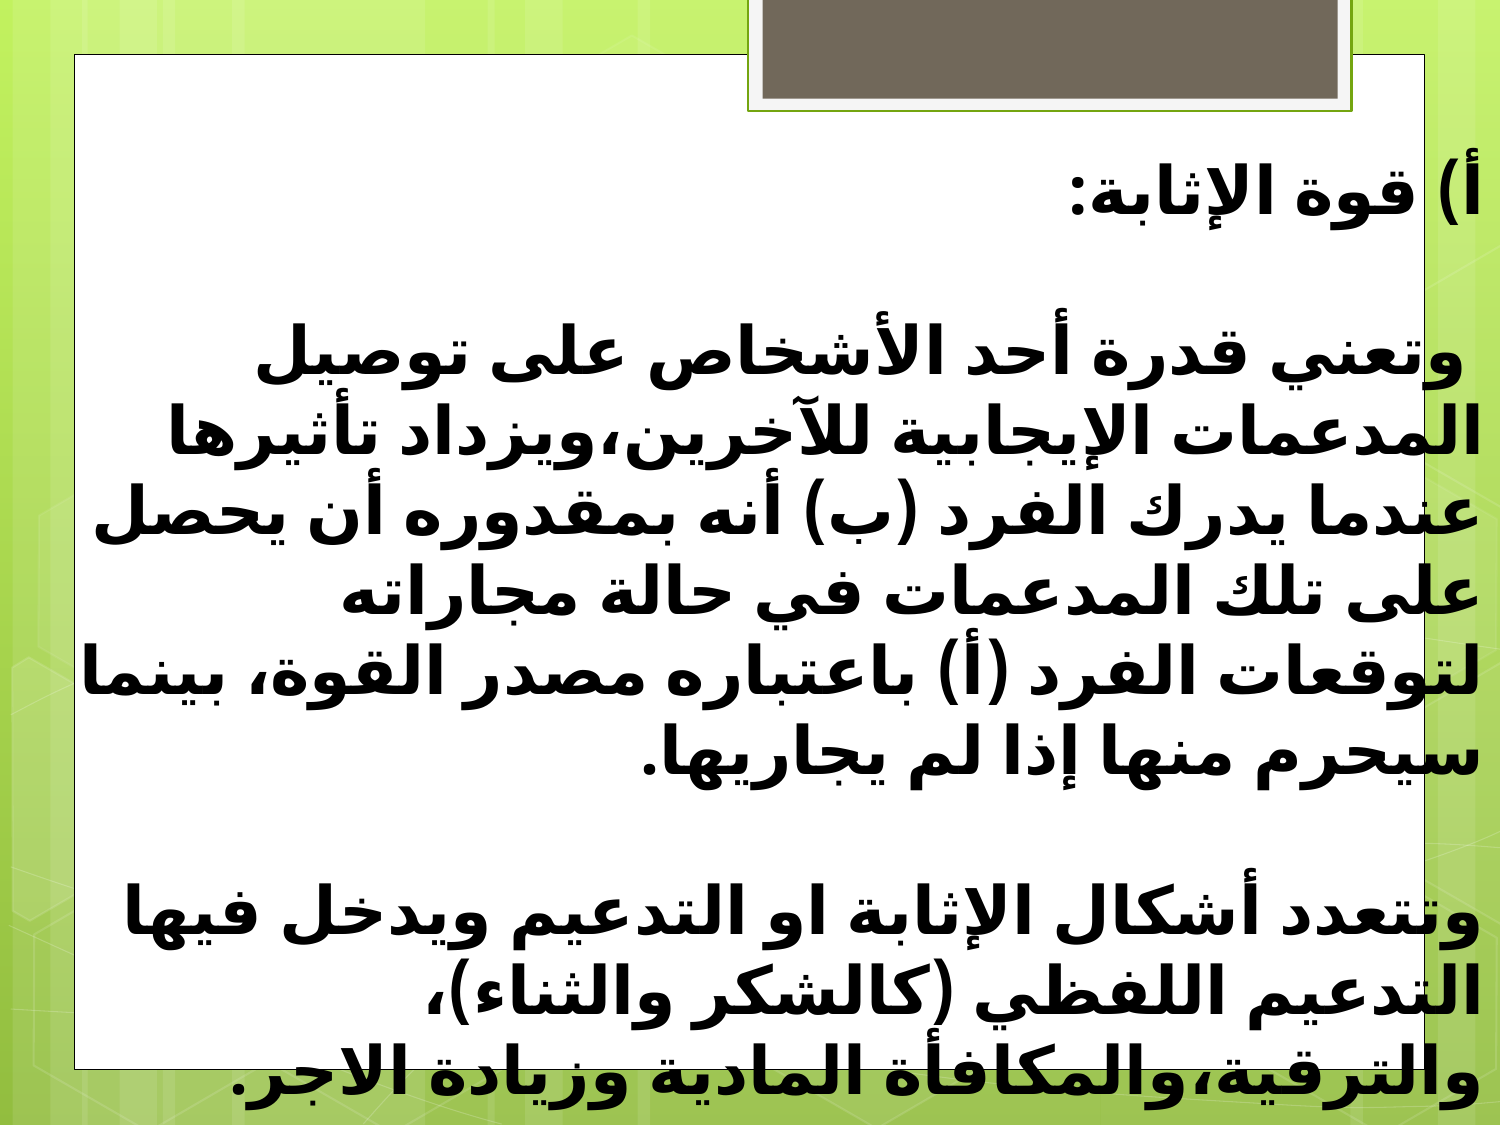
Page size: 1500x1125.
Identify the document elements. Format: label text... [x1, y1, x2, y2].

text_box أ‌) قوة الإثابة: وتعني قدرة أحد الأشخاص على توصيل المدعمات الإيجابية للآخرين،ويزداد تأثيرها عندما يدرك الفرد (ب) أنه بمقدوره أن يحصل على تلك المدعمات في حالة مجاراته لتوقعات الفرد (أ) باعتباره مصدر القوة، بينما سيحرم منها إذا لم يجاريها. وتتعدد أشكال الإثابة او التدعيم ويدخل فيها التدعيم اللفظي (كالشكر والثناء)، والترقية،والمكافأة المادية وزيادة الاجر. [58, 140, 1500, 1115]
